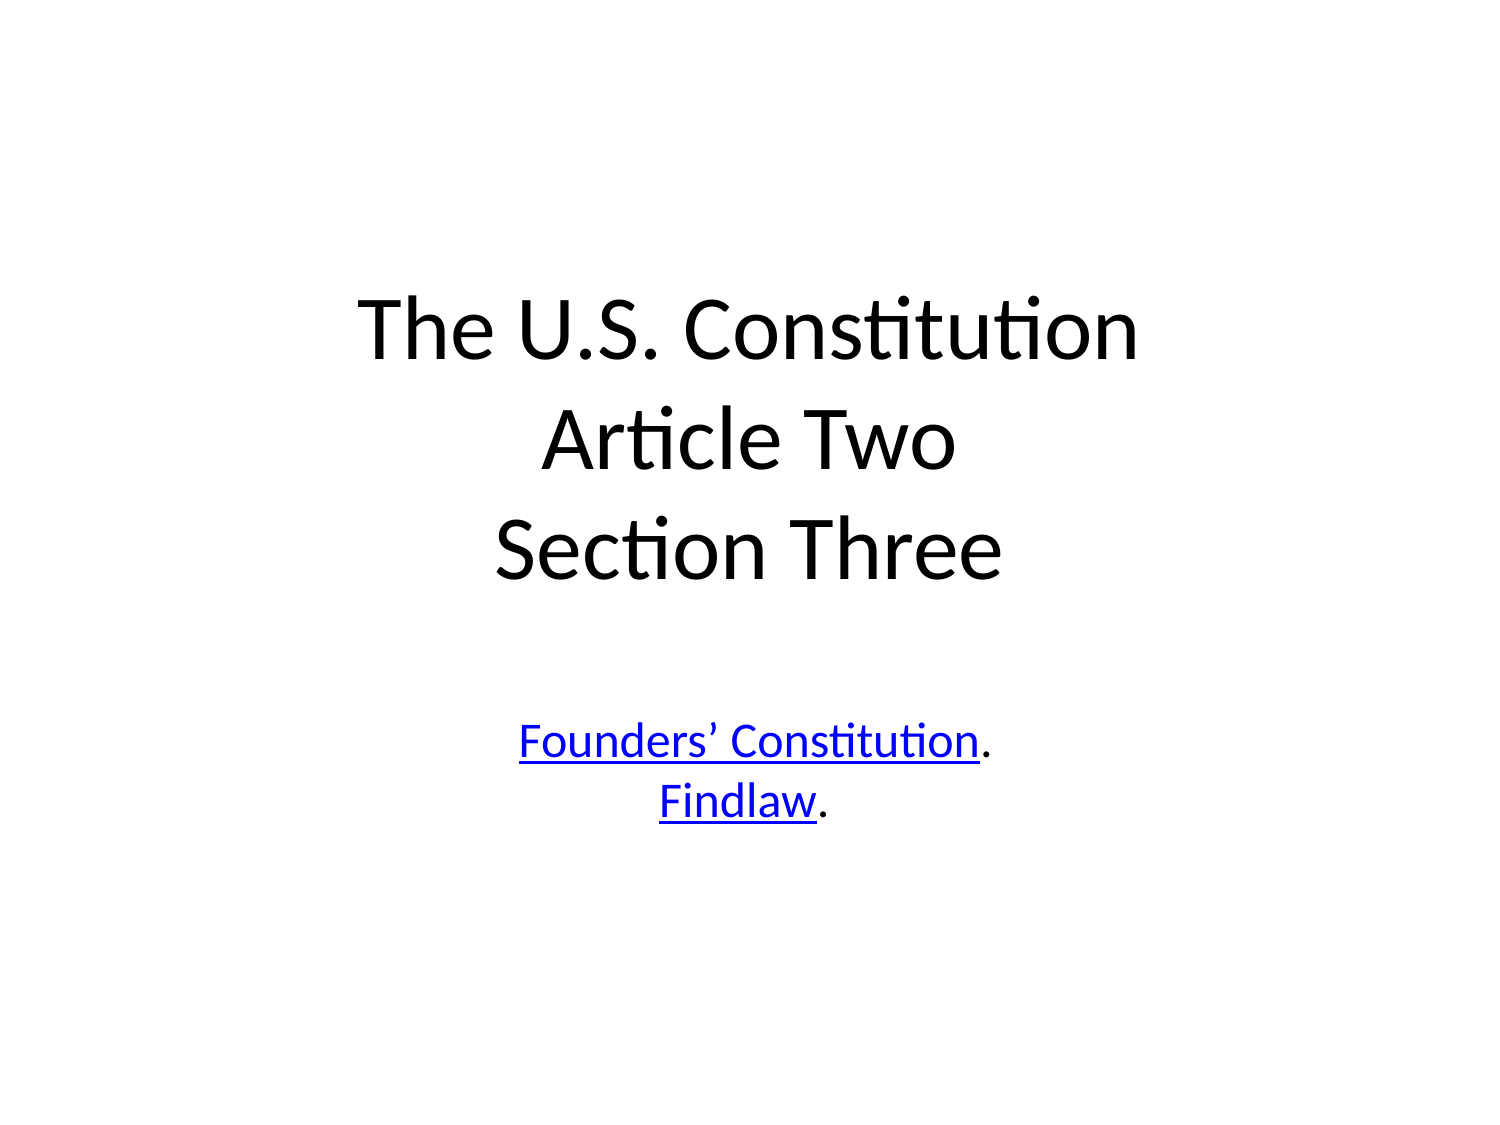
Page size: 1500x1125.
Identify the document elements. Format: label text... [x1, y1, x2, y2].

title The U.S. Constitution Article Two Section Three Founders’ Constitution. Findlaw. [74, 44, 1426, 1051]
